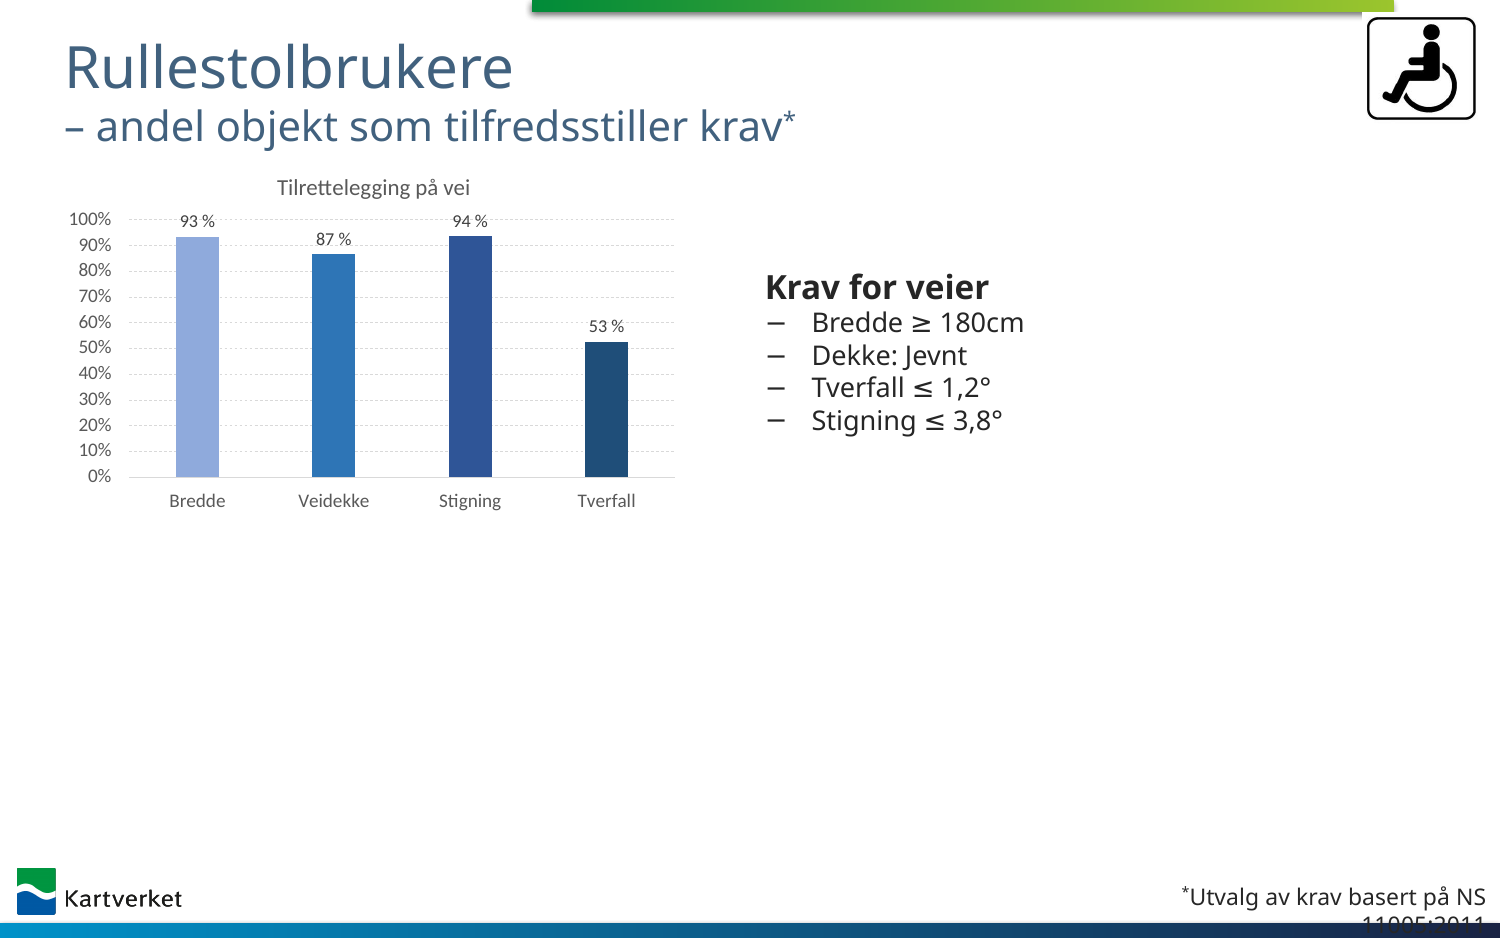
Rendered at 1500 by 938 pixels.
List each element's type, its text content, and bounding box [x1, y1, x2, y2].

text_box *Utvalg av krav basert på NS 11005:2011 [1068, 873, 1500, 938]
text_box Rullestolbrukere – andel objekt som tilfredsstiller krav* [49, 25, 1431, 158]
picture [62, 166, 686, 519]
text_box Krav for veier Bredde ≥ 180cm Dekke: Jevnt Tverfall ≤ 1,2° Stigning ≤ 3,8° [750, 258, 1234, 444]
picture [1362, 12, 1481, 126]
